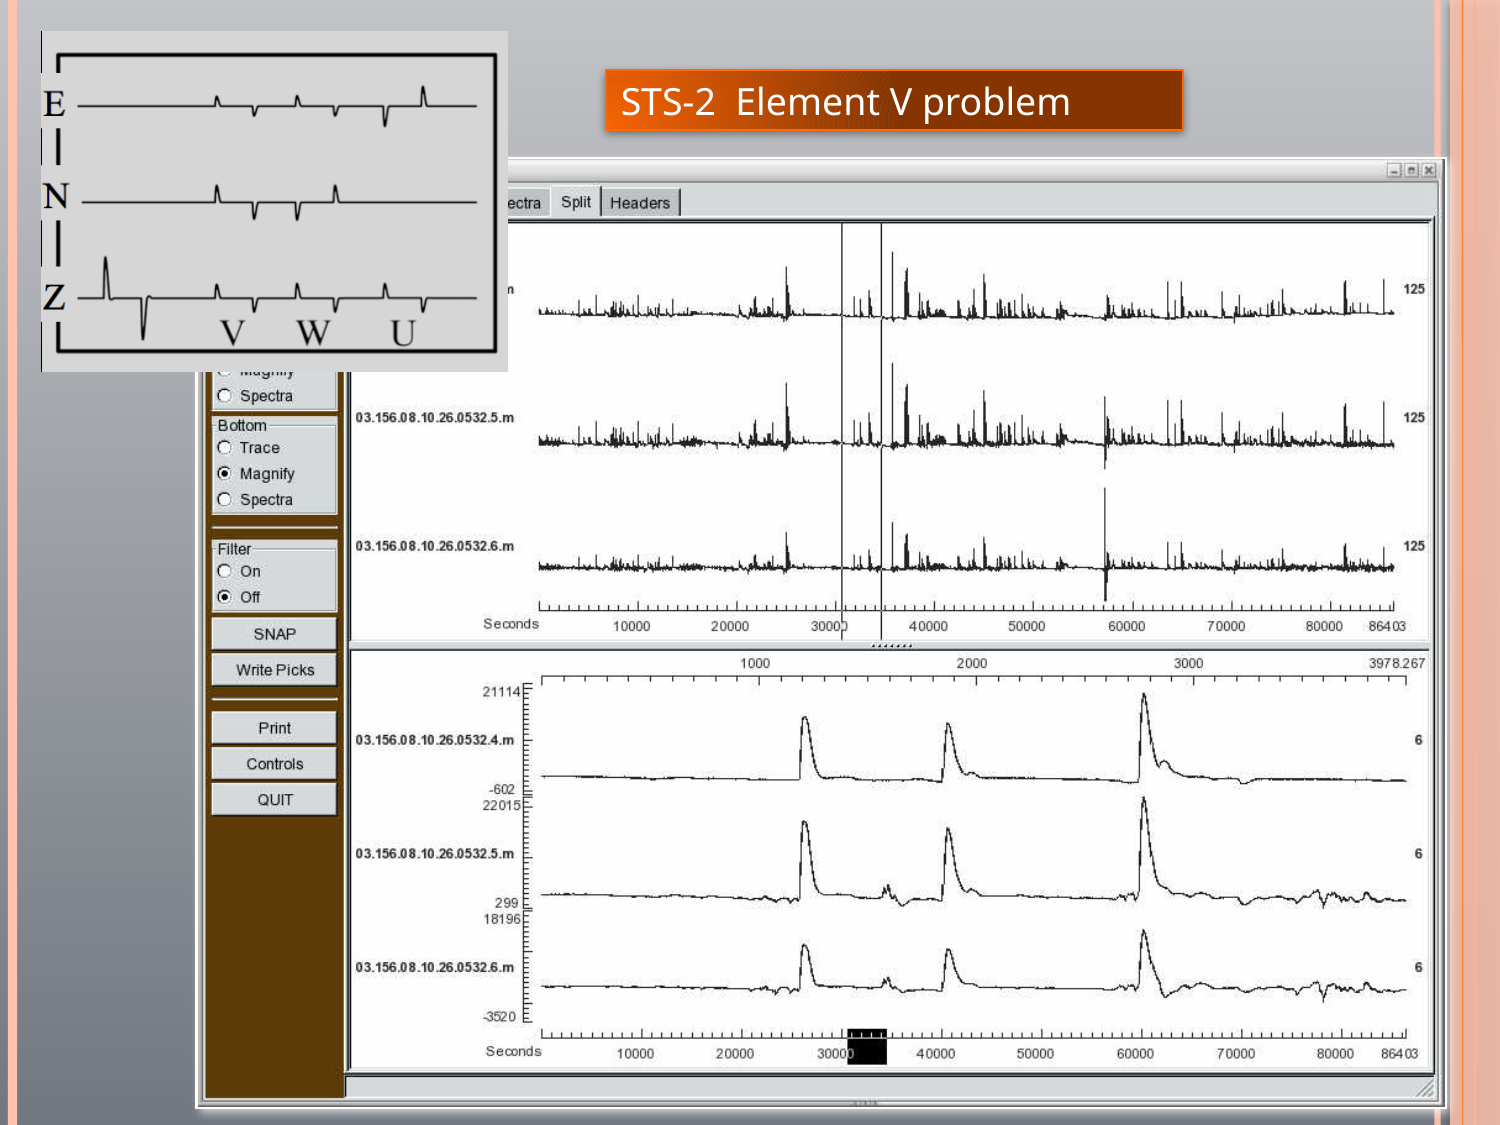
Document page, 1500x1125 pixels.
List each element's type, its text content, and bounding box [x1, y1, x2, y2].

text_box STS-2 Element V problem [605, 69, 1184, 131]
picture [40, 31, 1446, 1108]
